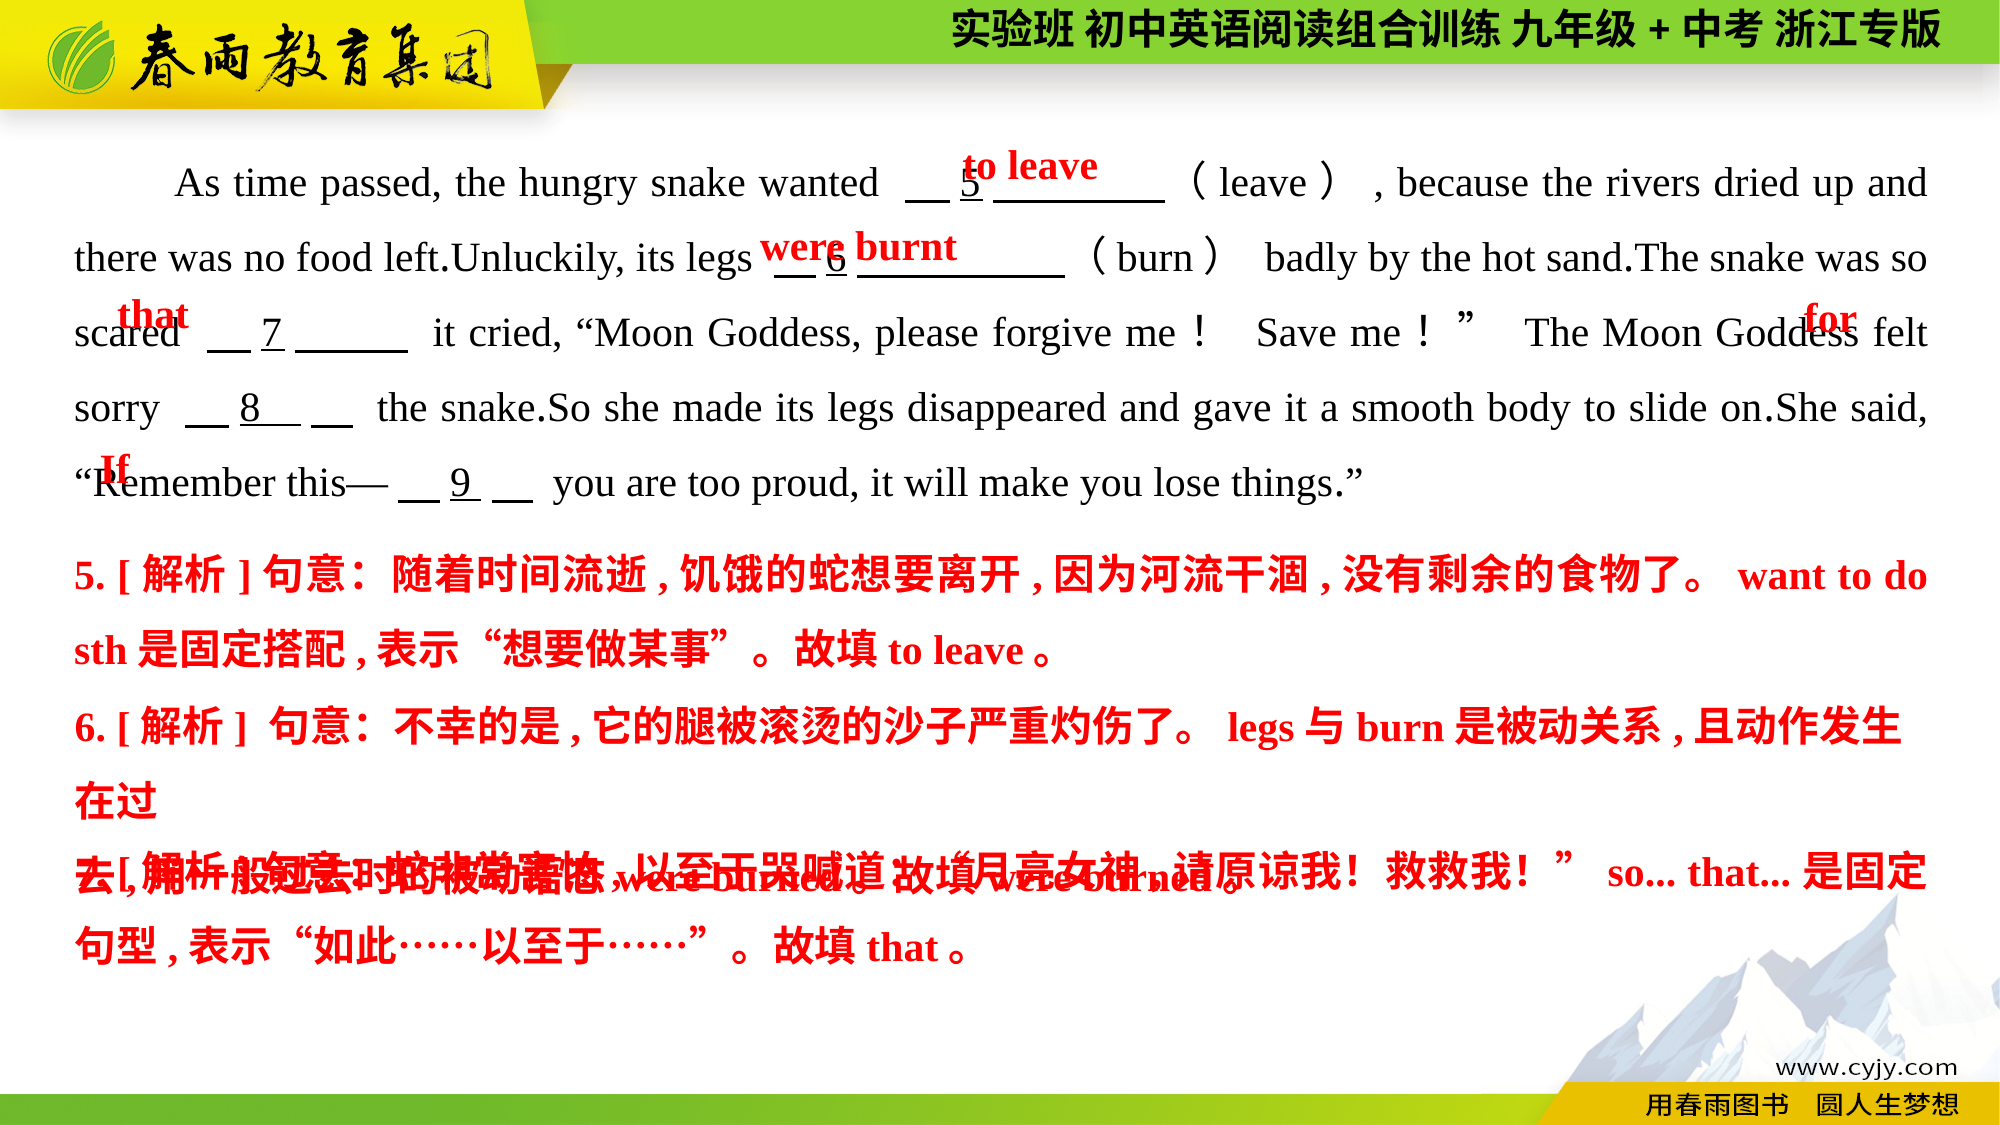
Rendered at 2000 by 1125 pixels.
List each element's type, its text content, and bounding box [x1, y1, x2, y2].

text_box 5. [解析]句意：随着时间流逝,饥饿的蛇想要离开,因为河流干涸,没有剩余的食物了。want to do sth是固定搭配,表示“想要做某事”。故填to leave。 [59, 515, 1944, 666]
list As time passed, the hungry snake wanted 5 （leave）, because the rivers dried up and there was no food left.Unluckily, its legs 6 （burn） badly by the hot sand.The snake was so scared 7 it cried, “Moon Goddess, please forgive me！ Save me！” The Moon Goddess felt sorry 8 the snake.So she made its legs disappeared and gave it a smooth body to slide on.She said, “Remember this— 9. you are too proud, it will make you lose things.” [59, 122, 1944, 515]
text_box If [84, 434, 145, 499]
text_box that [102, 278, 205, 344]
text_box 6. [解析] 句意：不幸的是,它的腿被滚烫的沙子严重灼伤了。legs与burn是被动关系,且动作发生在过 去,用一般过去时的被动语态were burned。故填were burned。 [59, 666, 1944, 811]
text_box 7. [解析]句意：蛇非常害怕,以至于哭喊道：“月亮女神,请原谅我！救救我！”so... that...是固定句型,表示“如此……以至于……”。故填that。 [59, 811, 1944, 977]
text_box for [1789, 283, 1873, 349]
picture [0, 0, 2000, 1125]
text_box to leave [947, 130, 1114, 196]
text_box were burnt [744, 211, 973, 276]
